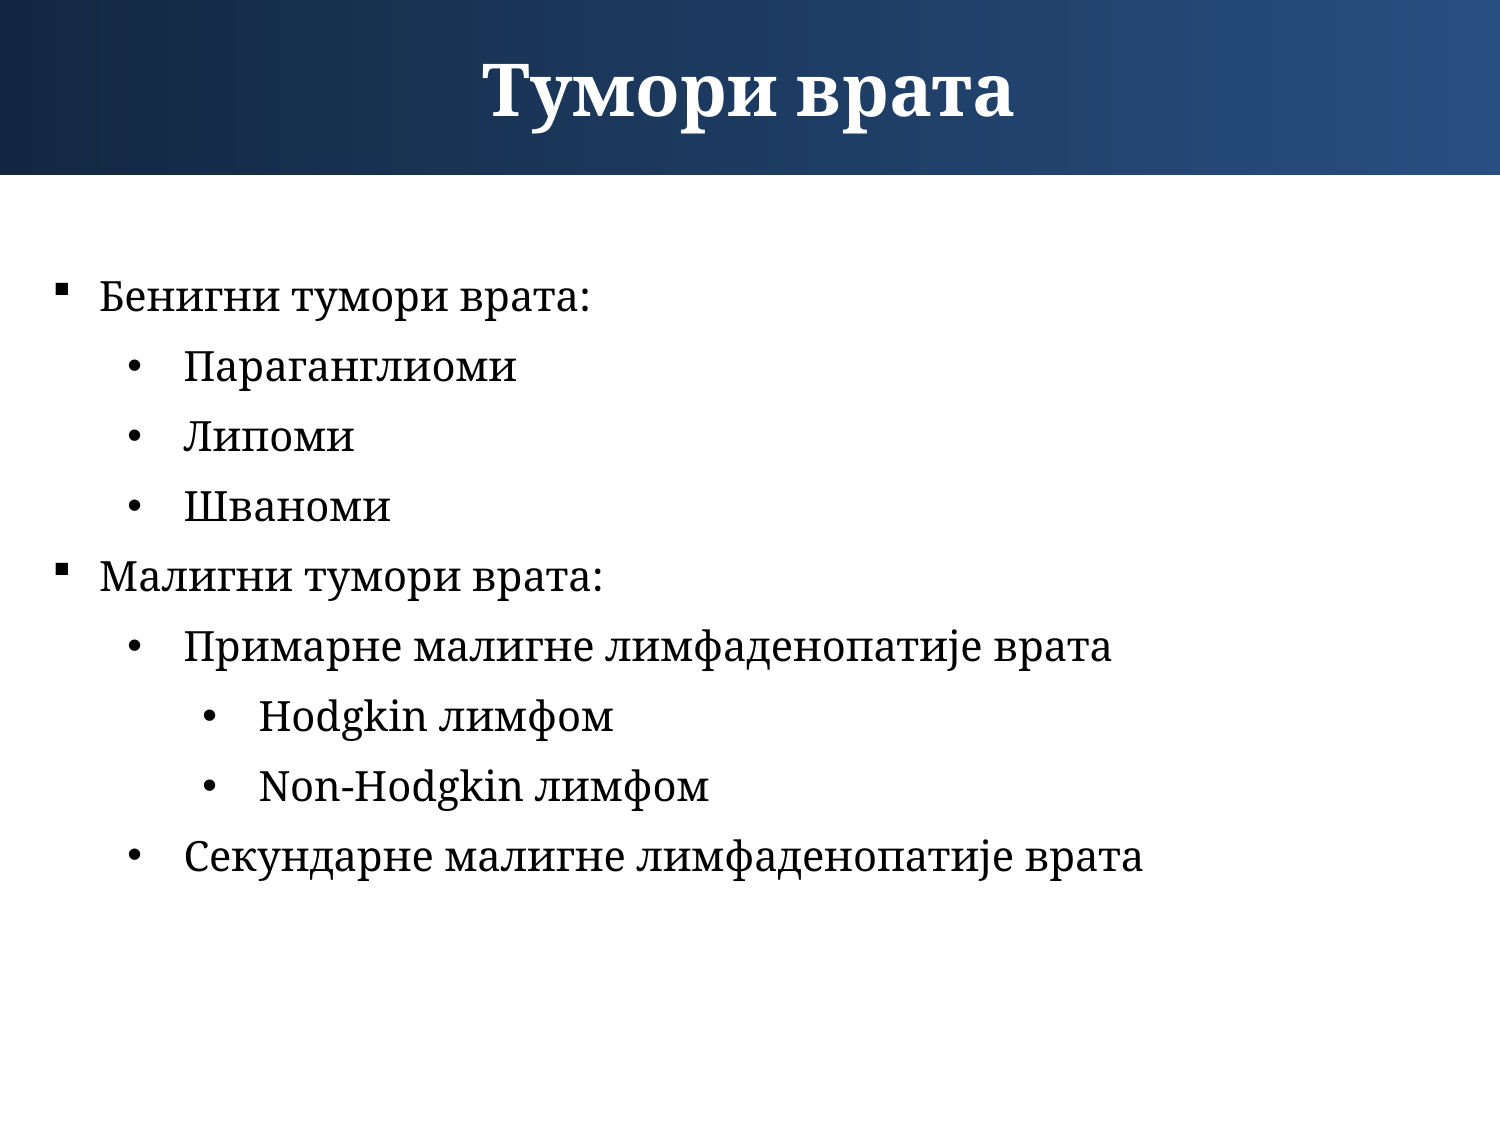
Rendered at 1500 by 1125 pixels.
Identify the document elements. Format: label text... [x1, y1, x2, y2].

text_box Бенигни тумори врата: Параганглиоми Липоми Шваноми Малигни тумори врата: Примарне малигне лимфаденопатије врата Hodgkin лимфом Non-Hodgkin лимфом Секундарне малигне лимфаденопатије врата [37, 212, 1488, 958]
text_box Тумори врата [0, 0, 1500, 176]
